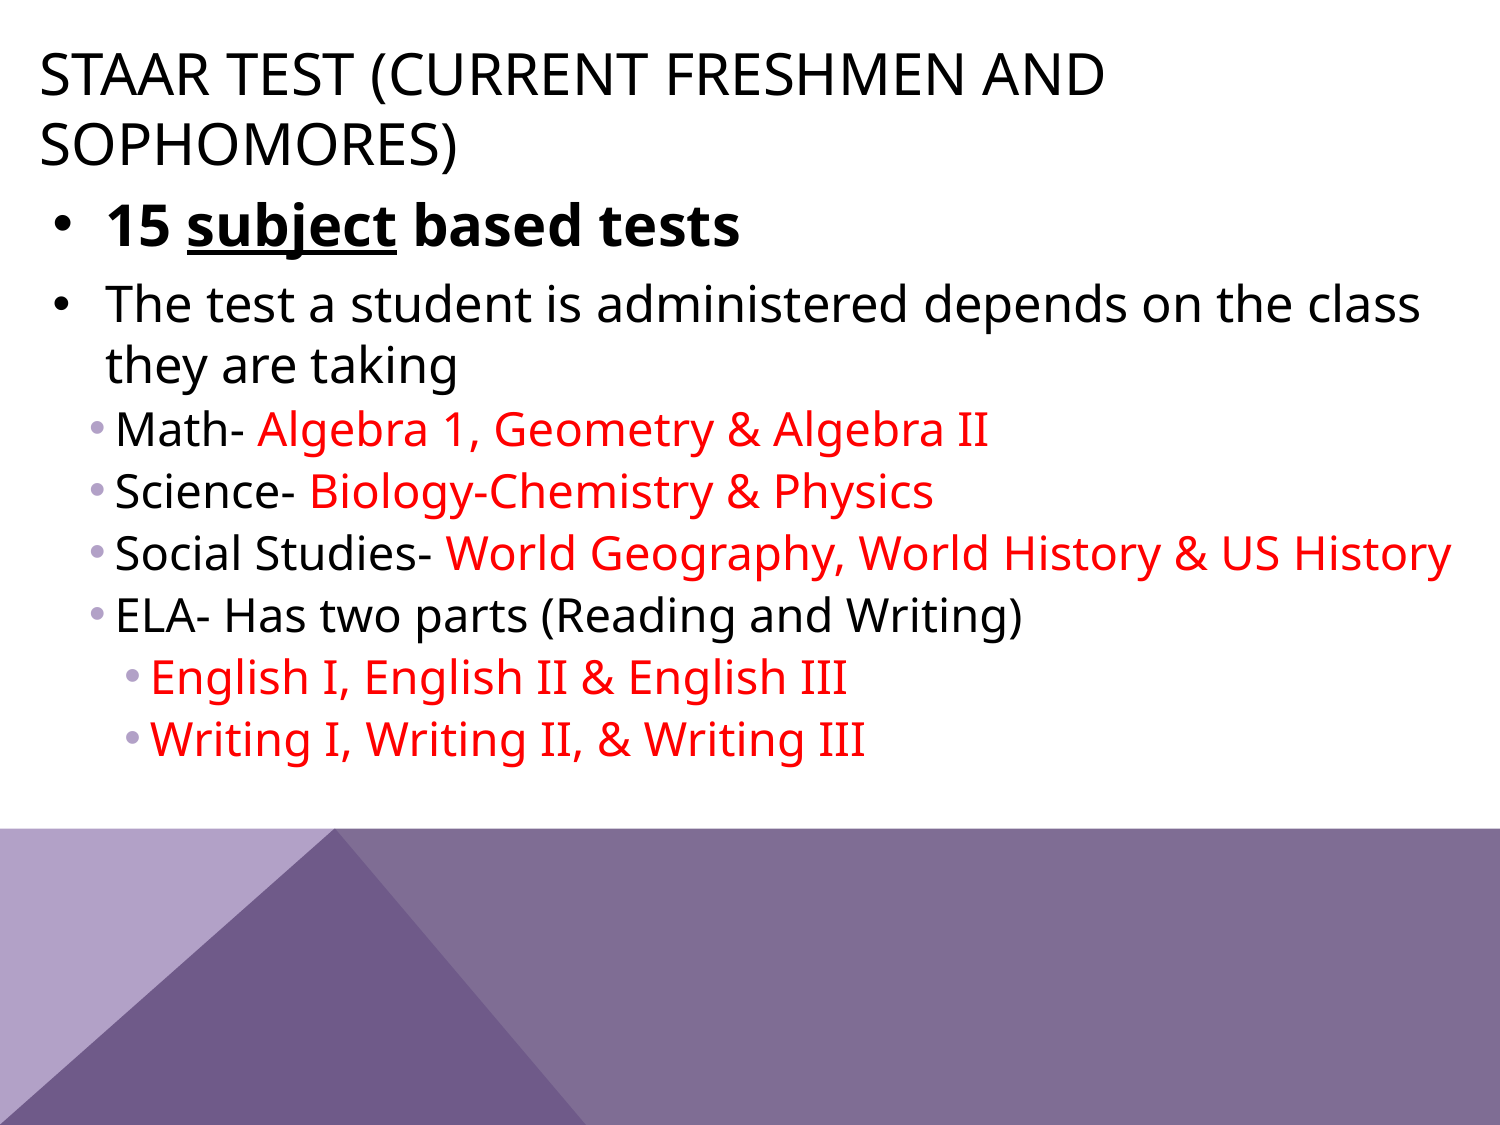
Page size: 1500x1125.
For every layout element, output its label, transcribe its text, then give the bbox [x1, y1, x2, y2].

list 15 subject based tests The test a student is administered depends on the class they are taking Math- Algebra 1, Geometry & Algebra II Science- Biology-Chemistry & Physics Social Studies- World Geography, World History & US History ELA- Has two parts (Reading and Writing) English I, English II & English III Writing I, Writing II, & Writing III [37, 180, 1476, 826]
title Staar test (CURRENT freshmen and sophomores) [24, 62, 1500, 153]
